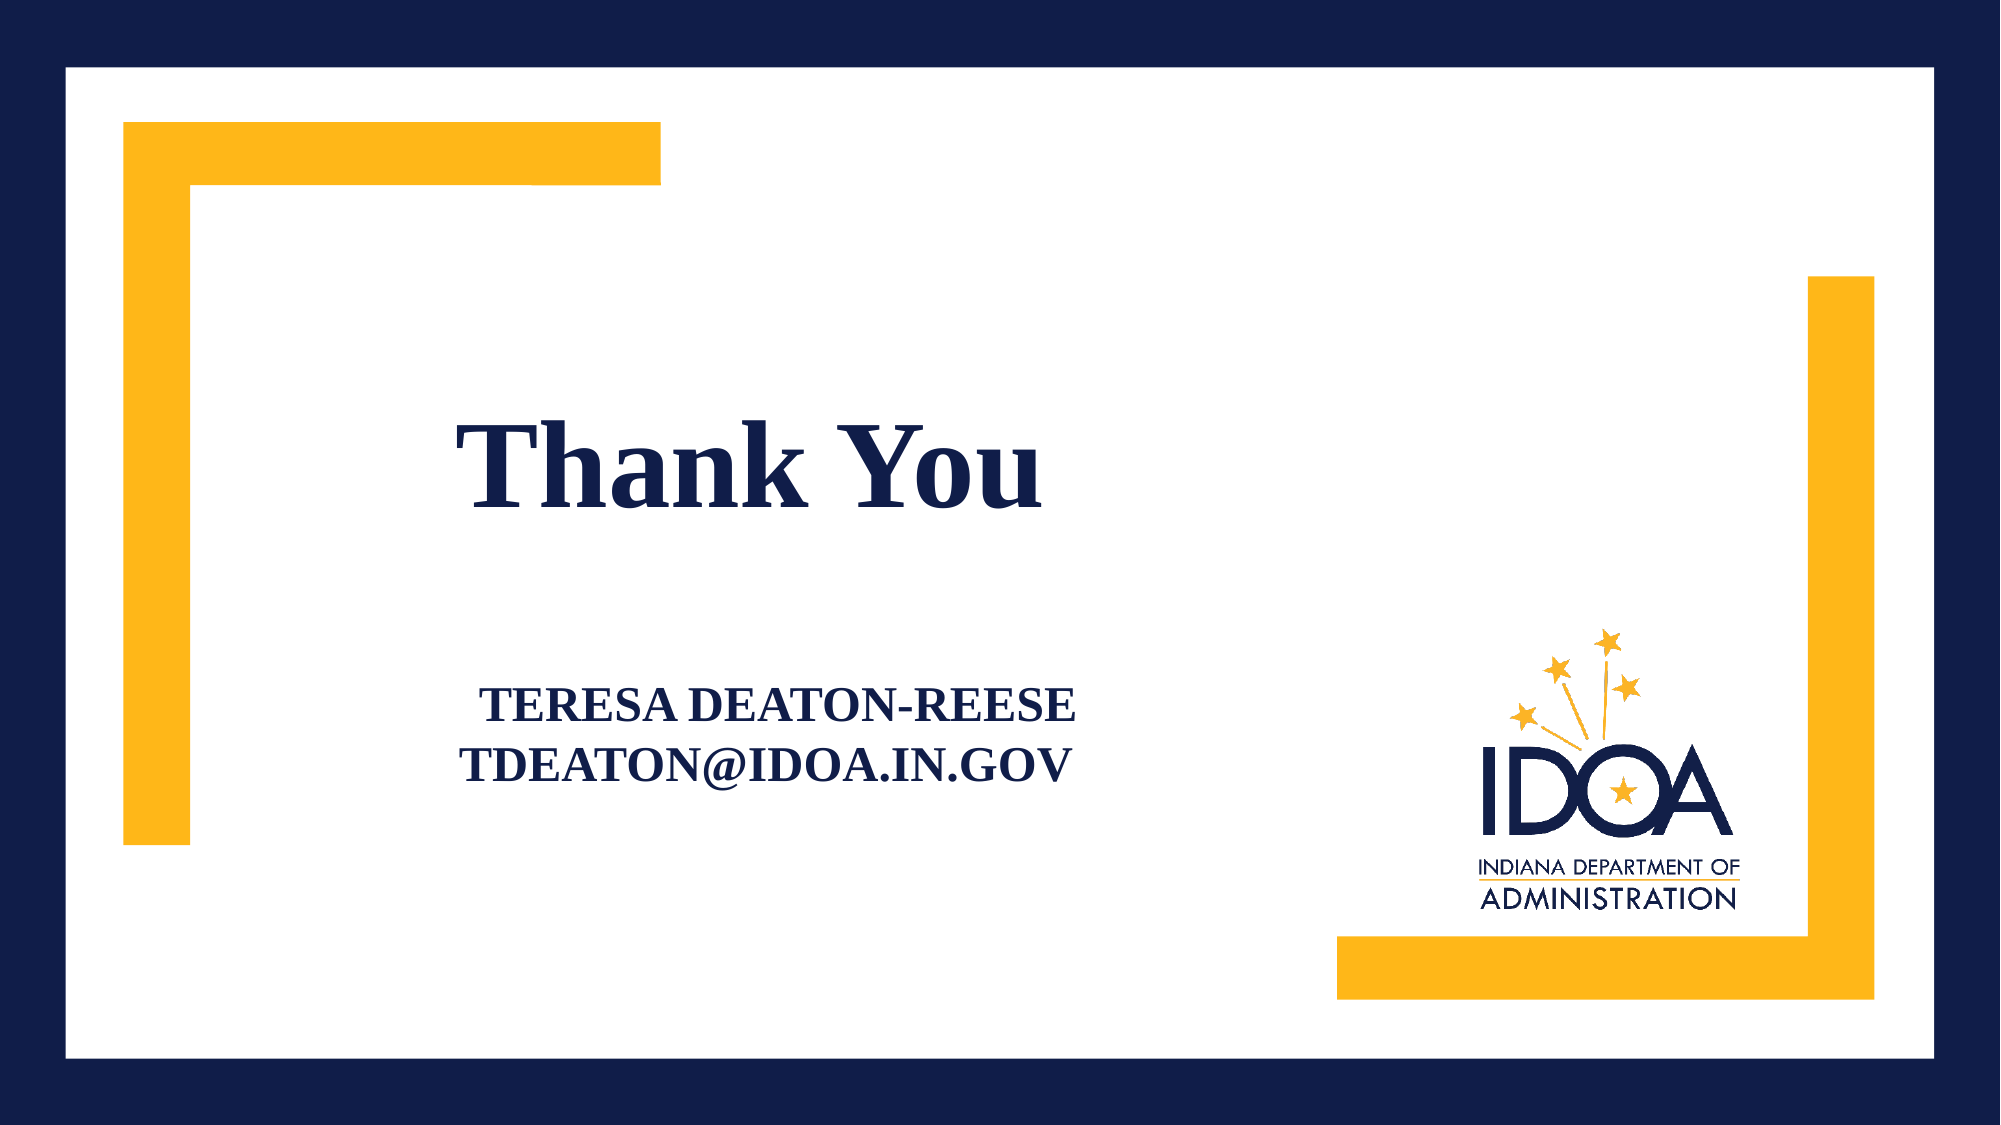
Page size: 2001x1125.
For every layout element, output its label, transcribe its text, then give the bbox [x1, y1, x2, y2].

picture [1412, 599, 1800, 987]
title Thank You Teresa deaton-reese tdeaton@idoa.in.gov [132, 251, 1368, 800]
